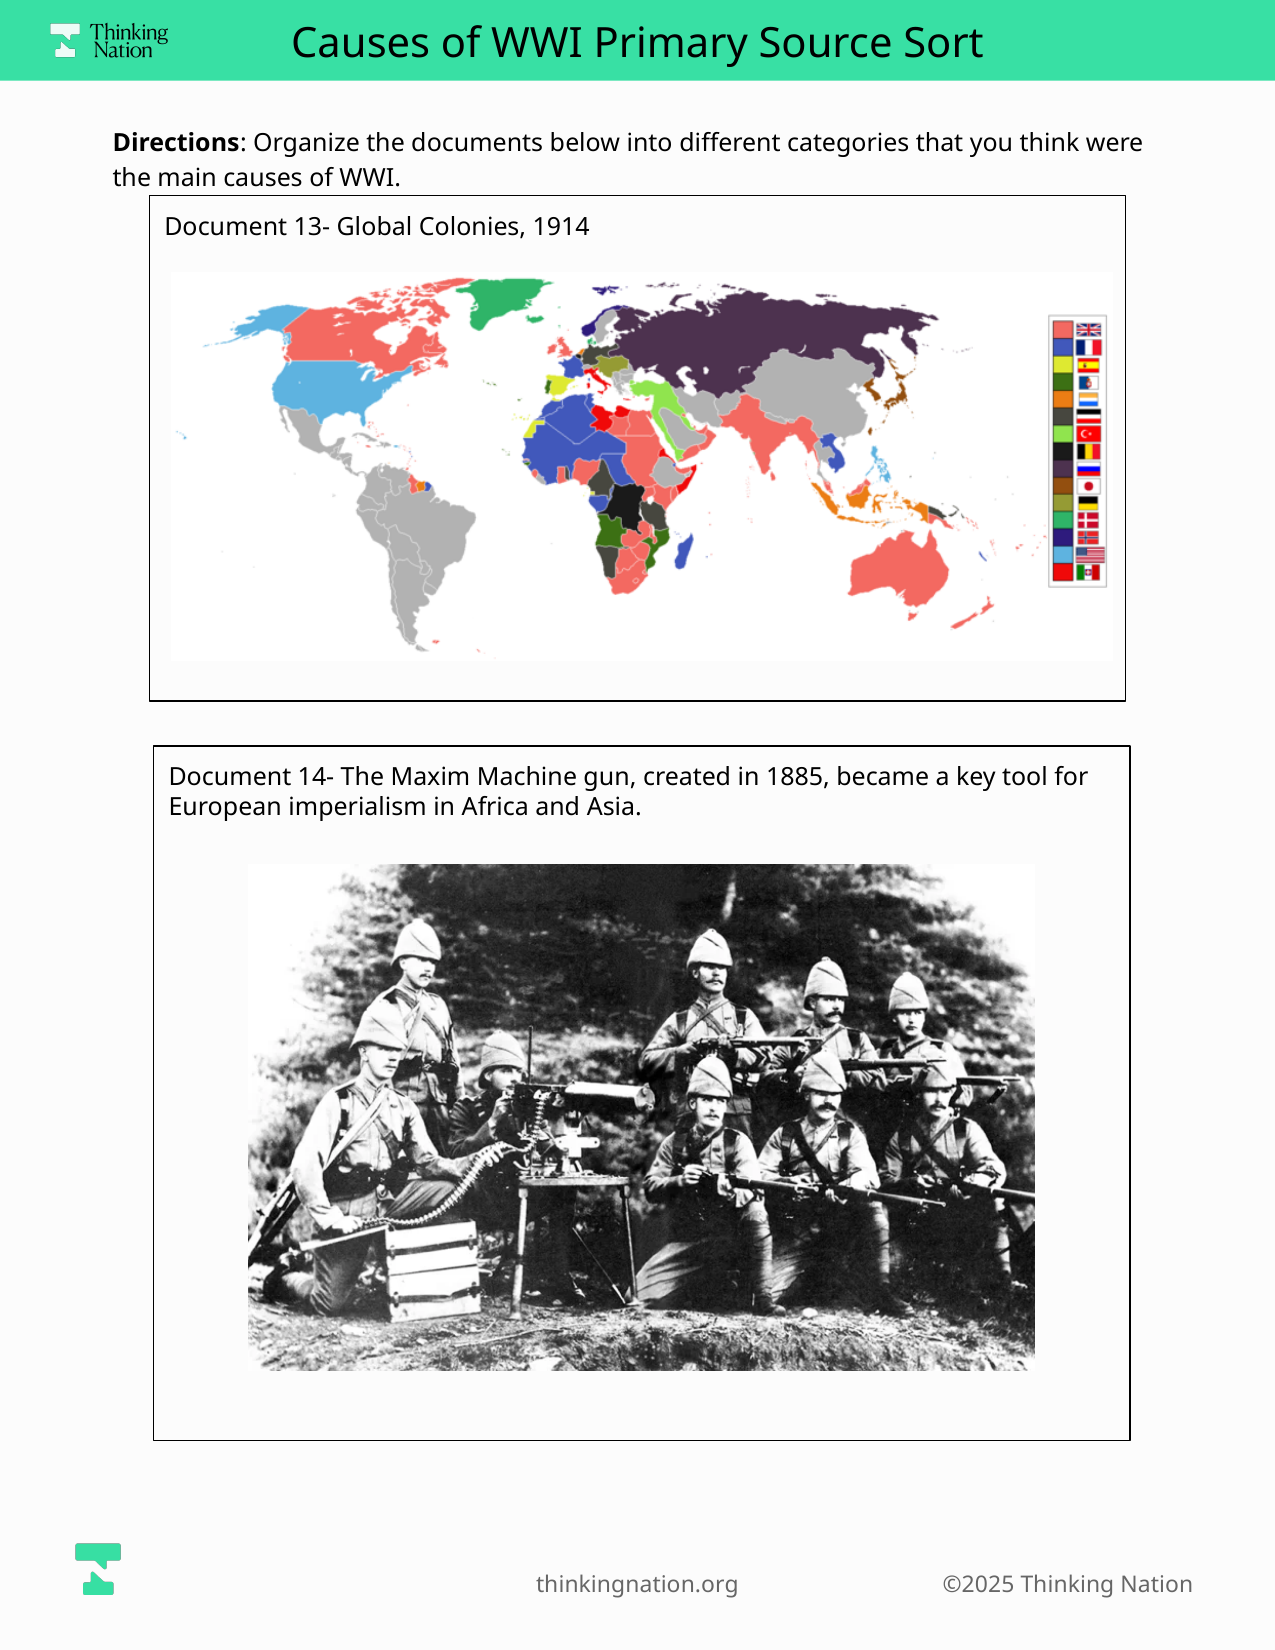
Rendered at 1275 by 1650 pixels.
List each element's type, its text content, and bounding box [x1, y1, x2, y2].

picture [248, 864, 1035, 1371]
text_box ©2025 Thinking Nation [907, 1553, 1210, 1605]
picture [36, 12, 172, 69]
text_box Document 13- Global Colonies, 1914 [149, 195, 1126, 702]
text_box thinkingnation.org [486, 1553, 789, 1605]
text_box Directions: Organize the documents below into different categories that you think were the main causes of WWI. [97, 107, 1178, 276]
picture [170, 272, 1113, 662]
picture [62, 1533, 134, 1605]
text_box Causes of WWI Primary Source Sort [0, 0, 1275, 81]
text_box Document 14- The Maxim Machine gun, created in 1885, became a key tool for European imperialism in Africa and Asia. [153, 745, 1130, 1441]
